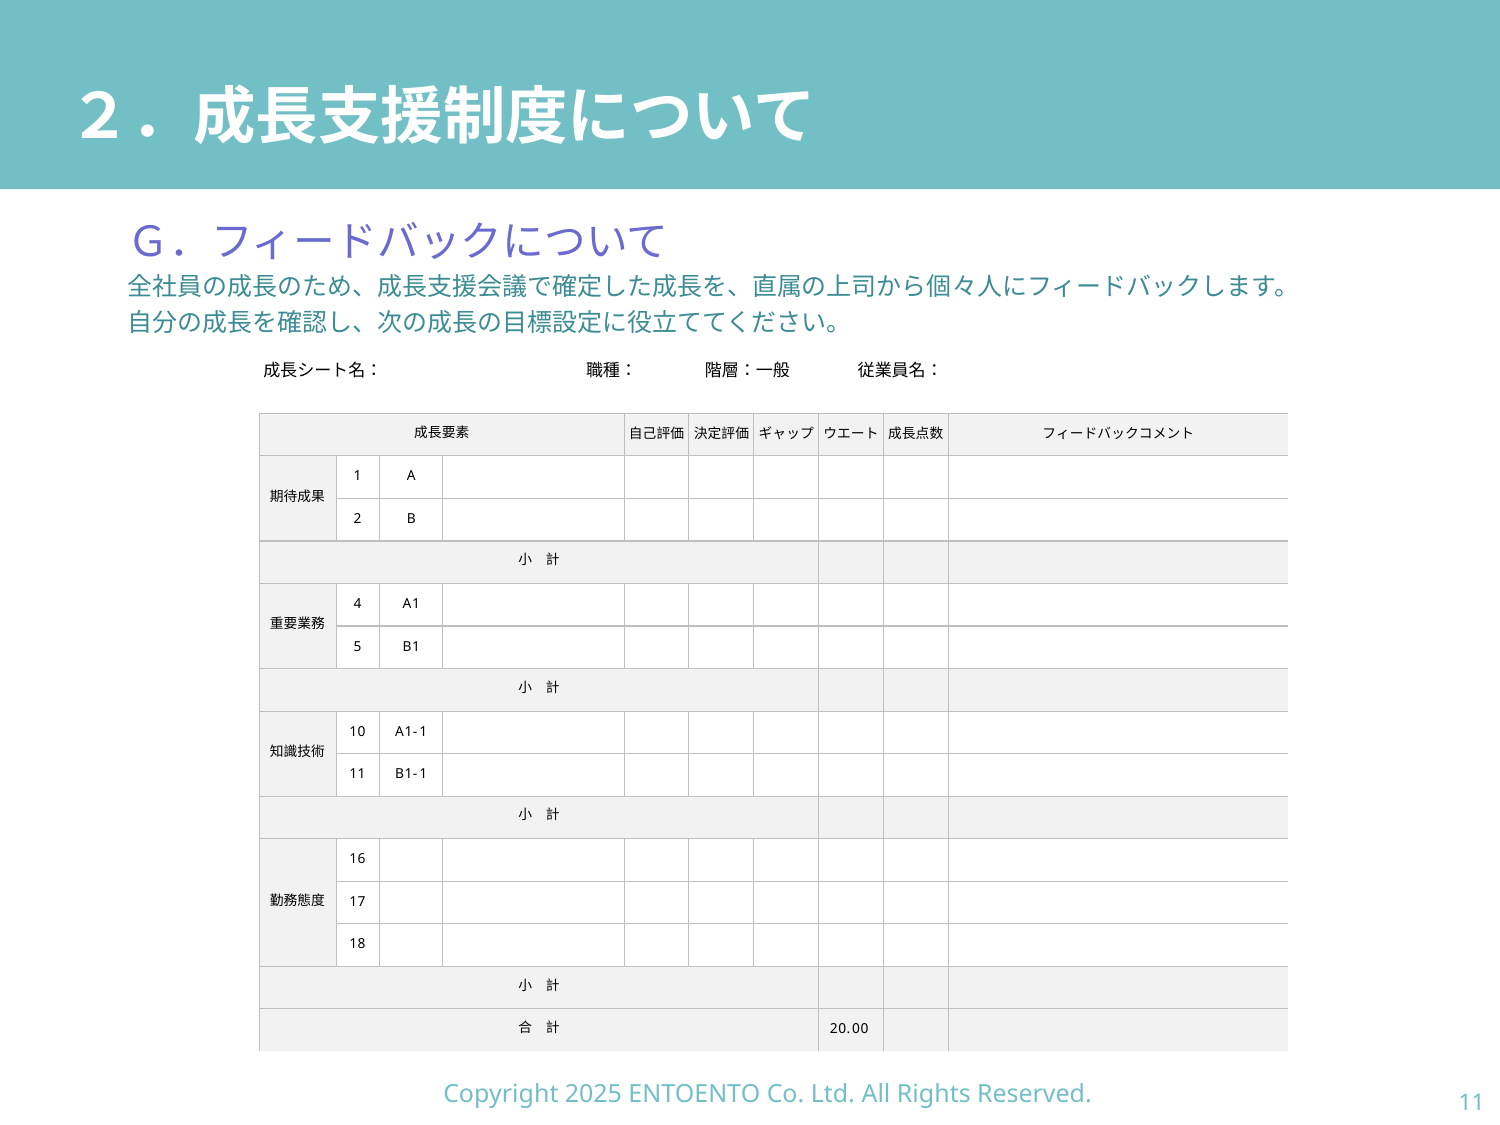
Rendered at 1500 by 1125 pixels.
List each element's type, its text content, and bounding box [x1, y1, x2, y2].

picture [258, 358, 1290, 1053]
slide_number 10 [1187, 1079, 1500, 1123]
list Ｇ．フィードバックについて 全社員の成長のため、成長支援会議で確定した成長を、直属の上司から個々人にフィードバックします。 自分の成長を確認し、次の成長の目標設定に役立ててください。 [112, 206, 1388, 1011]
footer Copyright 2025 ENTOENTO Co. Ltd. All Rights Reserved. [206, 1070, 1331, 1125]
title ２．成長支援制度について [53, 42, 1388, 185]
